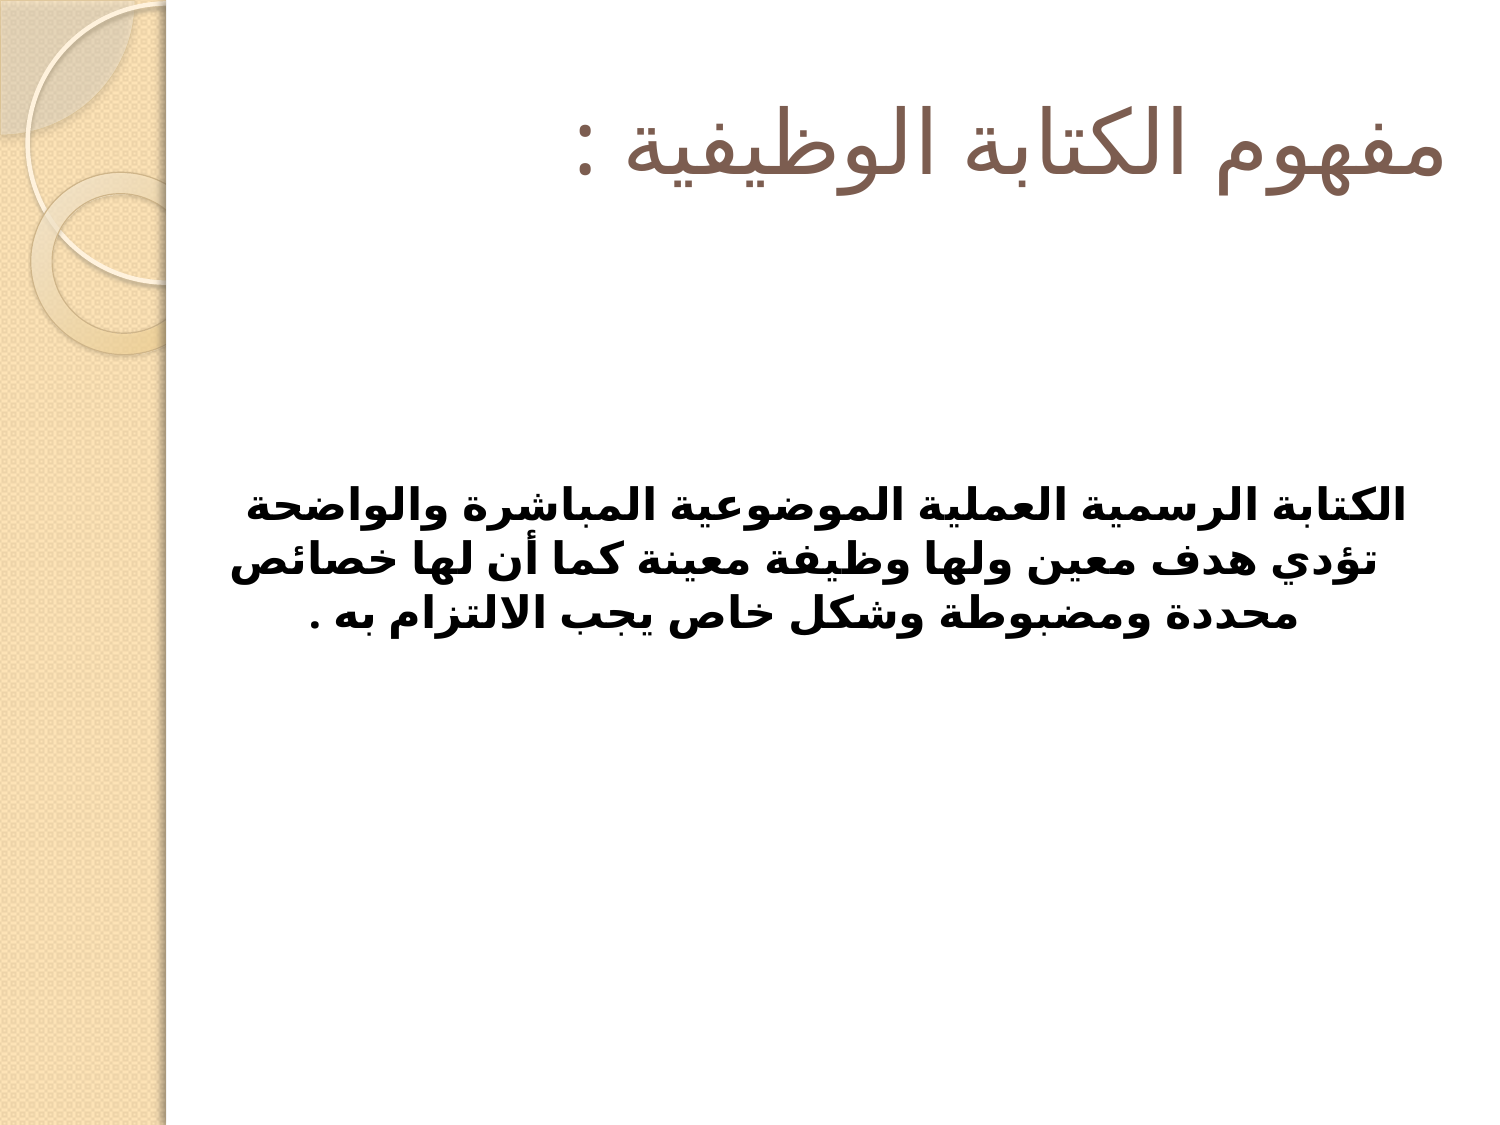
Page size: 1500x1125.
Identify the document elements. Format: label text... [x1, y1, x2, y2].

title مفهوم الكتابة الوظيفية : [235, 45, 1466, 233]
list الكتابة الرسمية العملية الموضوعية المباشرة والواضحة تؤدي هدف معين ولها وظيفة معينة كما أن لها خصائص محددة ومضبوطة وشكل خاص يجب الالتزام به . [210, 468, 1441, 689]
